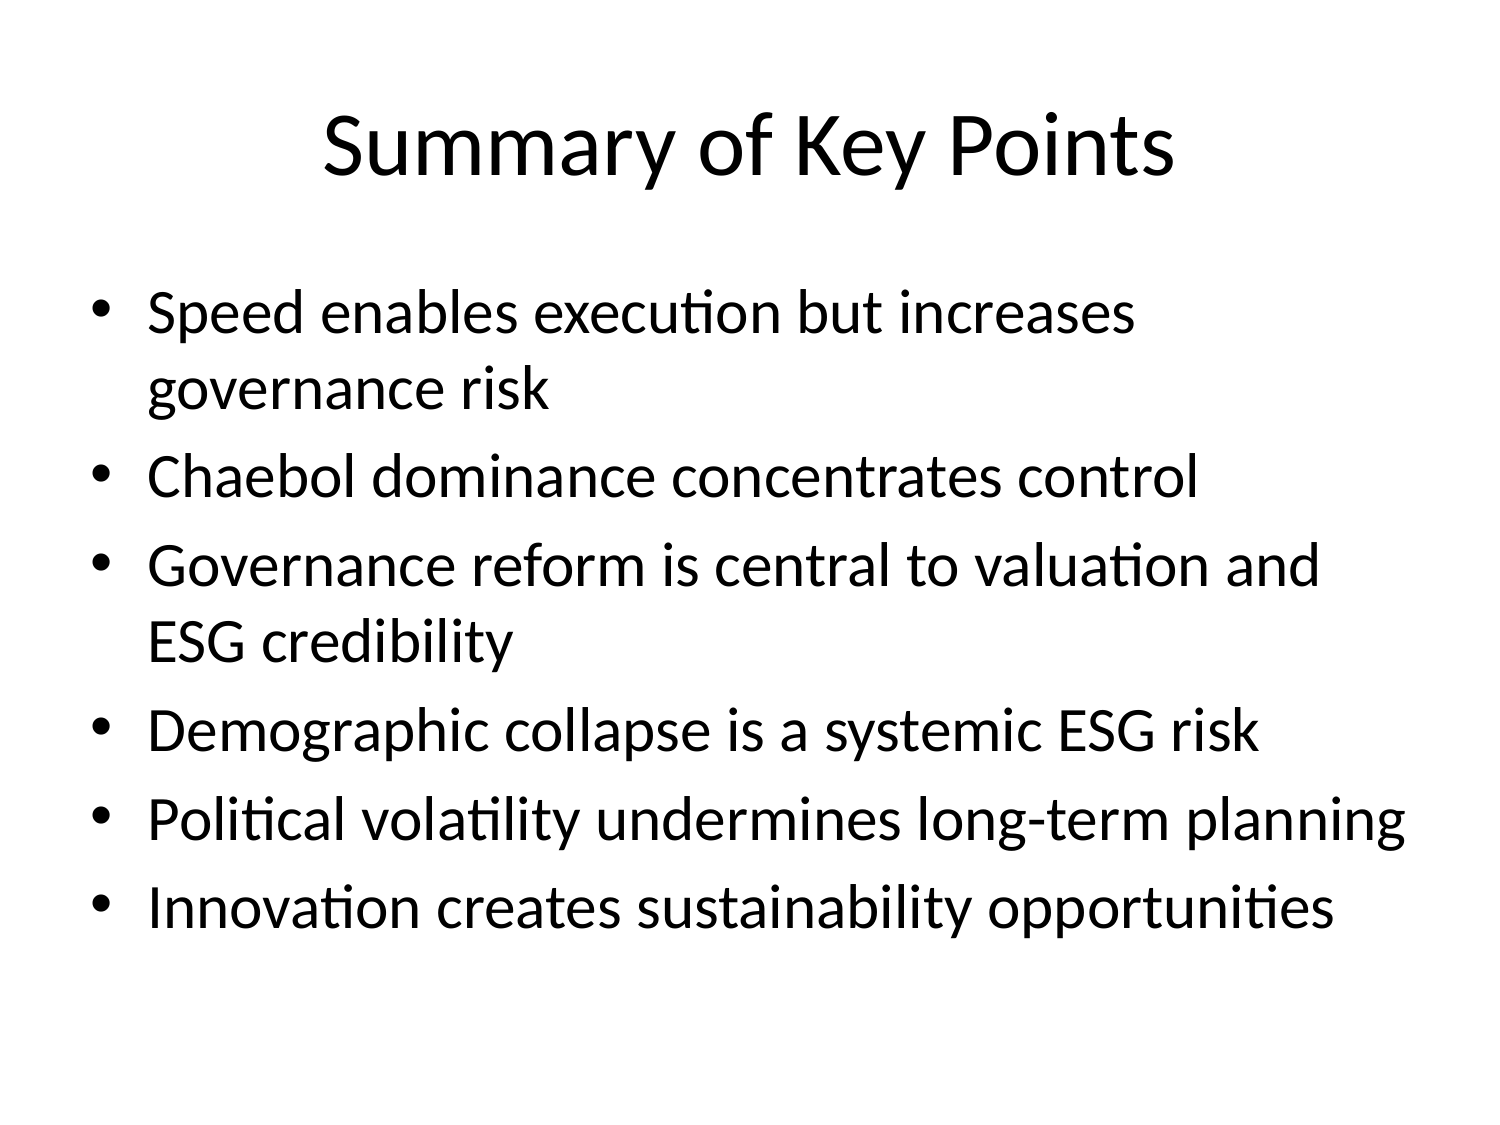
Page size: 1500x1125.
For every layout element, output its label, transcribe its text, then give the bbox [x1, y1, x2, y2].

list Speed enables execution but increases governance risk Chaebol dominance concentrates control Governance reform is central to valuation and ESG credibility Demographic collapse is a systemic ESG risk Political volatility undermines long-term planning Innovation creates sustainability opportunities [75, 262, 1425, 1005]
title Summary of Key Points [75, 45, 1425, 233]
